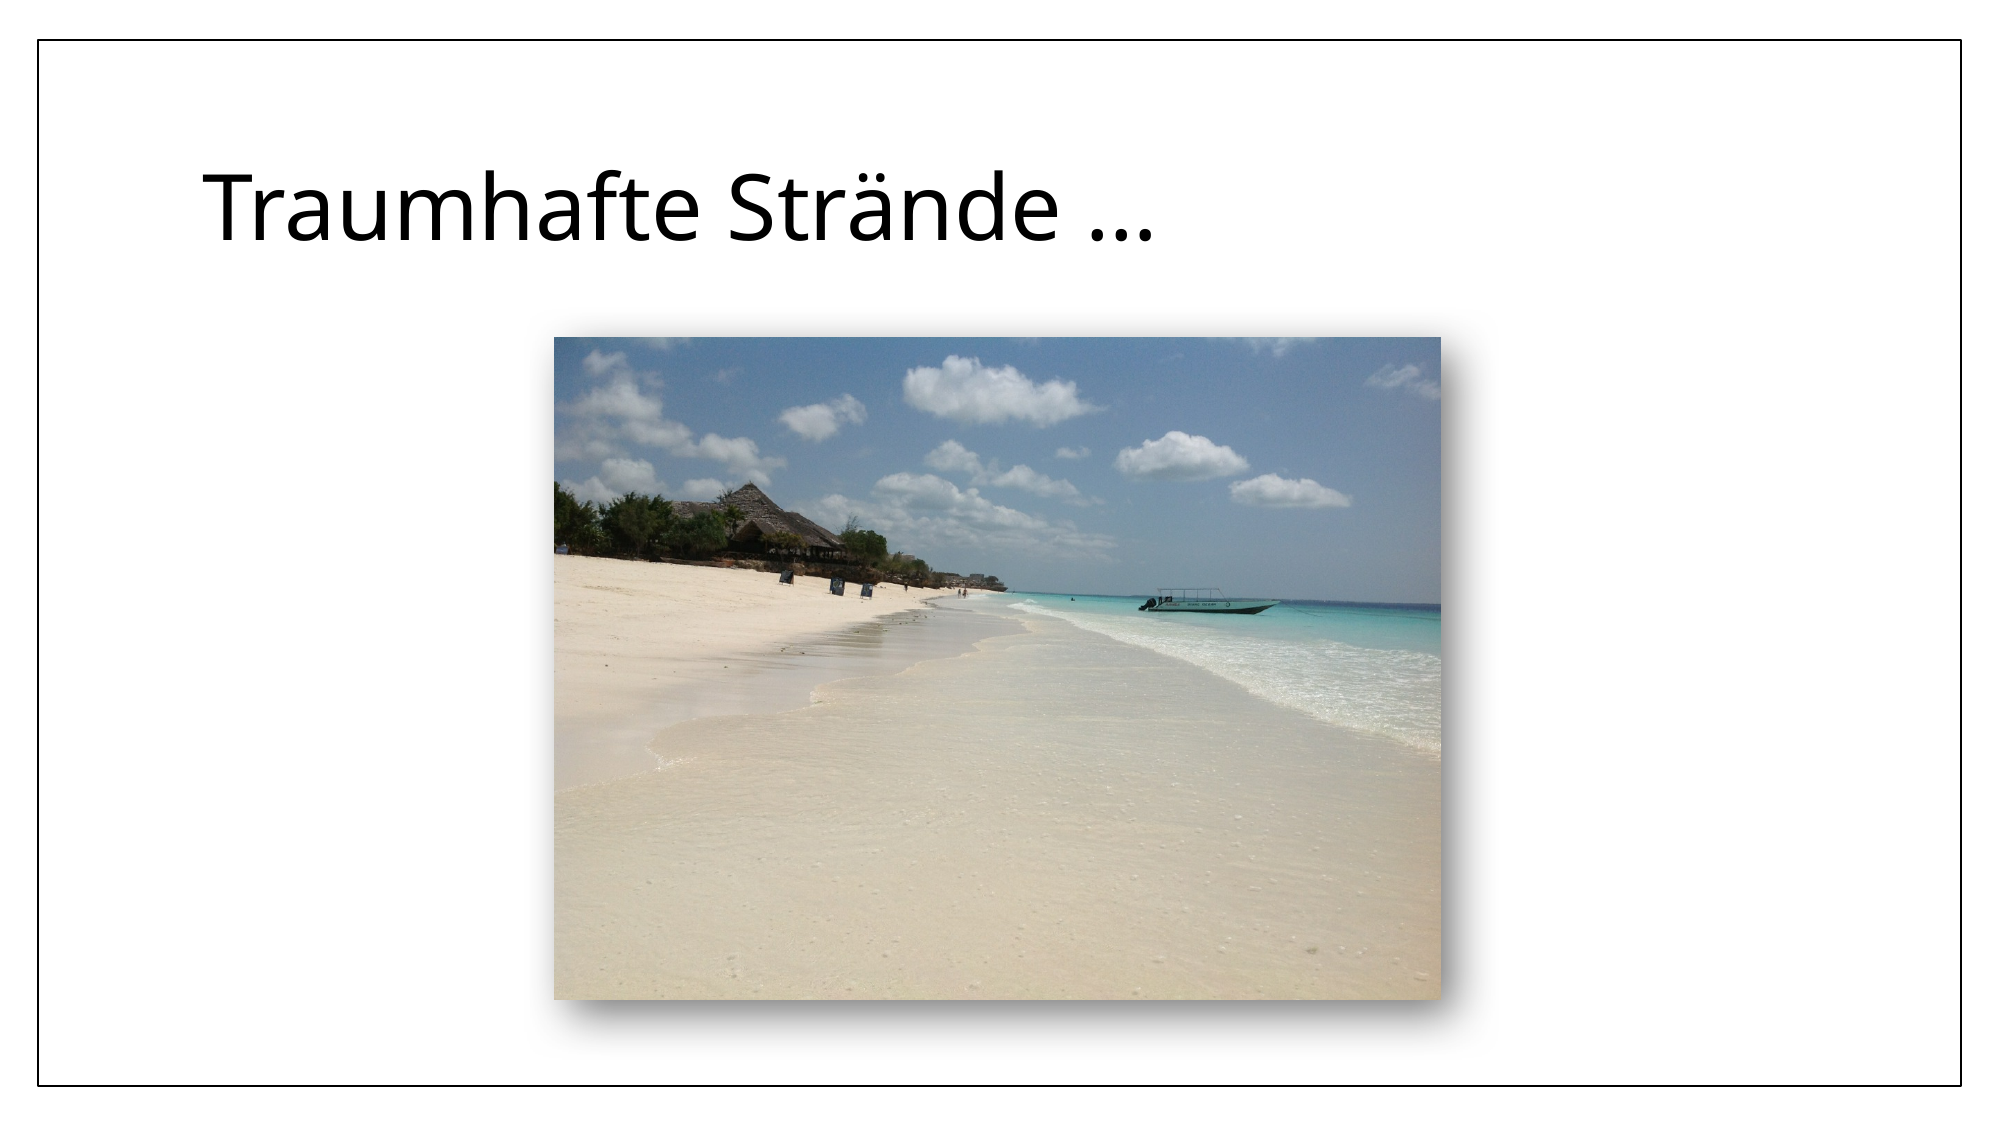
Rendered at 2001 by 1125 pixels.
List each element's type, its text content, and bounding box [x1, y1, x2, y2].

title Traumhafte Strände … [187, 99, 1808, 323]
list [553, 337, 1441, 1001]
